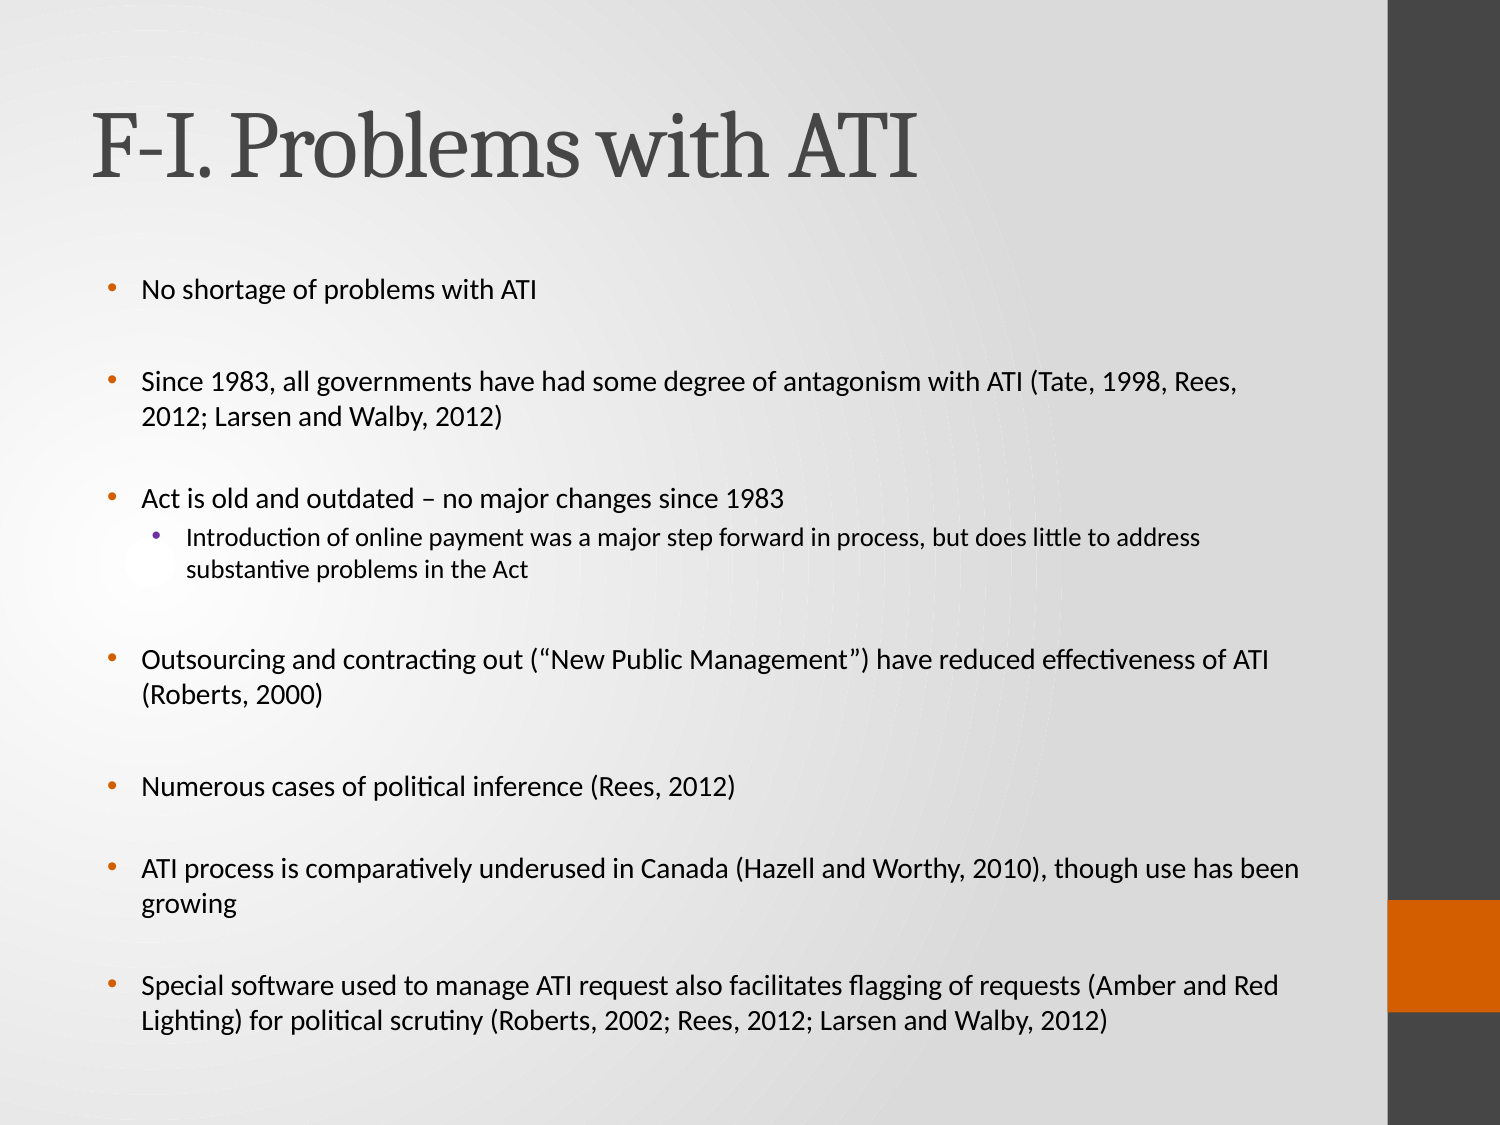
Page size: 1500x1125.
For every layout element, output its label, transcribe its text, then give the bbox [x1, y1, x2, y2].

title F-I. Problems with ATI [75, 45, 1325, 233]
list No shortage of problems with ATI Since 1983, all governments have had some degree of antagonism with ATI (Tate, 1998, Rees, 2012; Larsen and Walby, 2012) Act is old and outdated – no major changes since 1983 Introduction of online payment was a major step forward in process, but does little to address substantive problems in the Act Outsourcing and contracting out (“New Public Management”) have reduced effectiveness of ATI (Roberts, 2000) Numerous cases of political inference (Rees, 2012) ATI process is comparatively underused in Canada (Hazell and Worthy, 2010), though use has been growing Special software used to manage ATI request also facilitates flagging of requests (Amber and Red Lighting) for political scrutiny (Roberts, 2002; Rees, 2012; Larsen and Walby, 2012) [75, 262, 1325, 1050]
